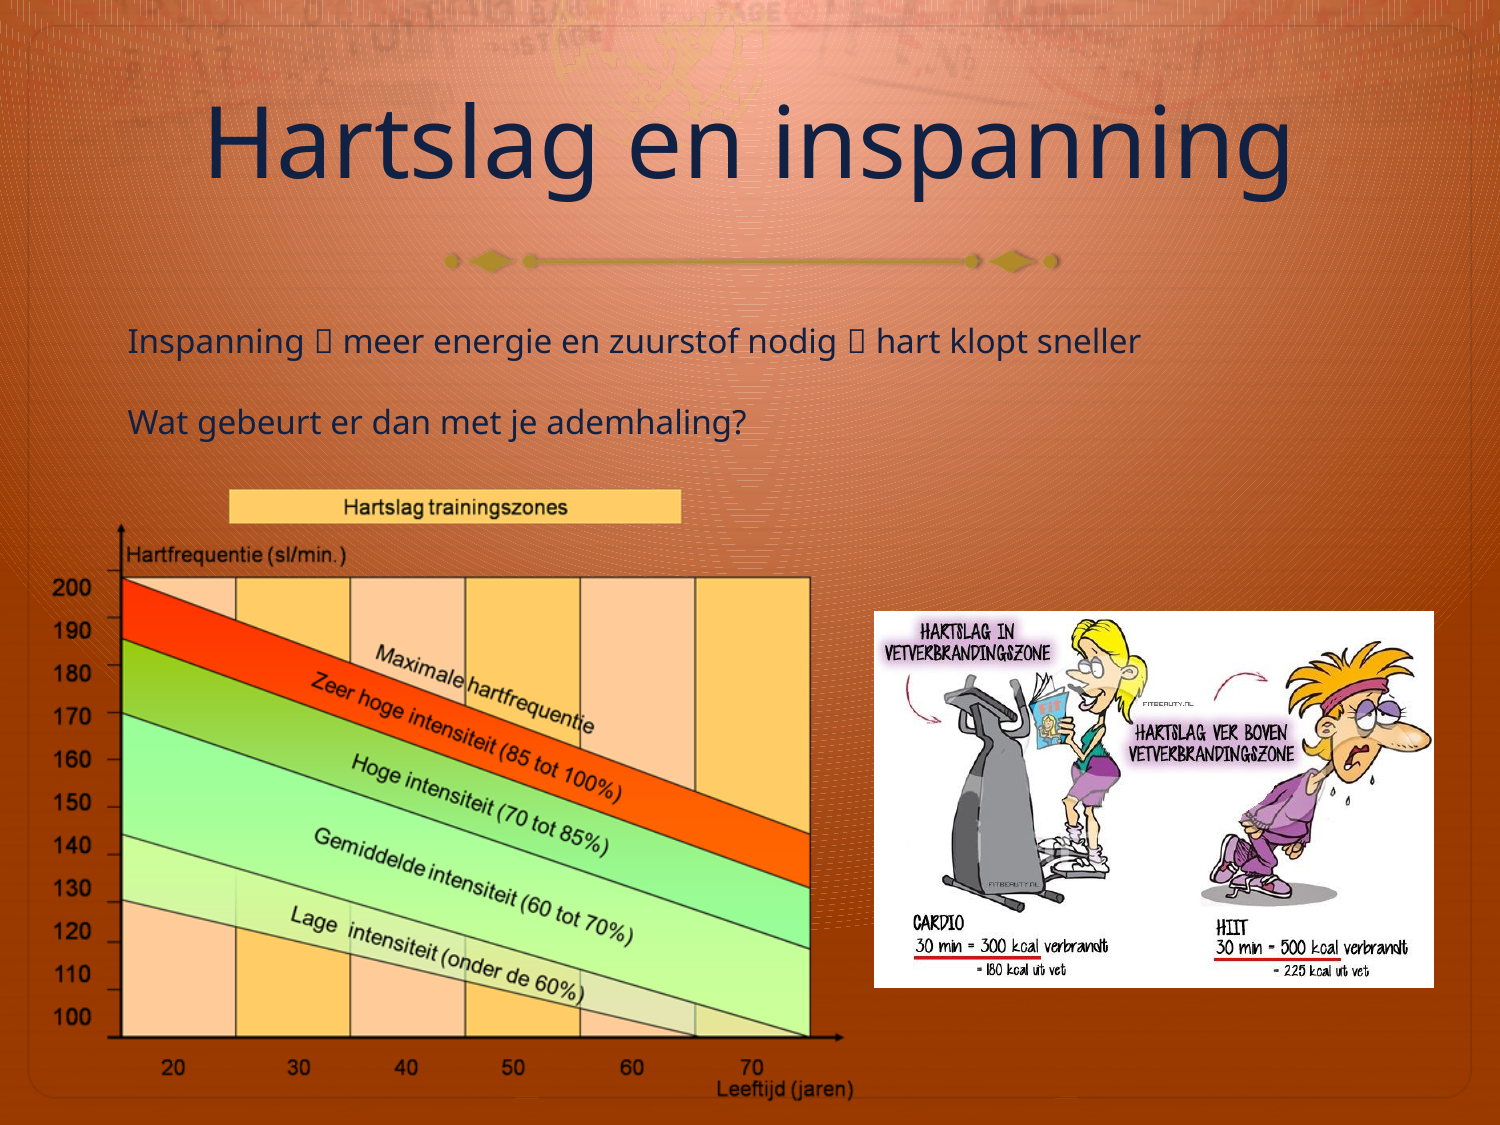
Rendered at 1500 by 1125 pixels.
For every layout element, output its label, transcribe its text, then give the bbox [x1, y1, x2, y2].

title Hartslag en inspanning [93, 45, 1407, 233]
list Inspanning  meer energie en zuurstof nodig  hart klopt sneller Wat gebeurt er dan met je ademhaling? [112, 312, 1425, 609]
picture [0, 0, 1500, 1125]
